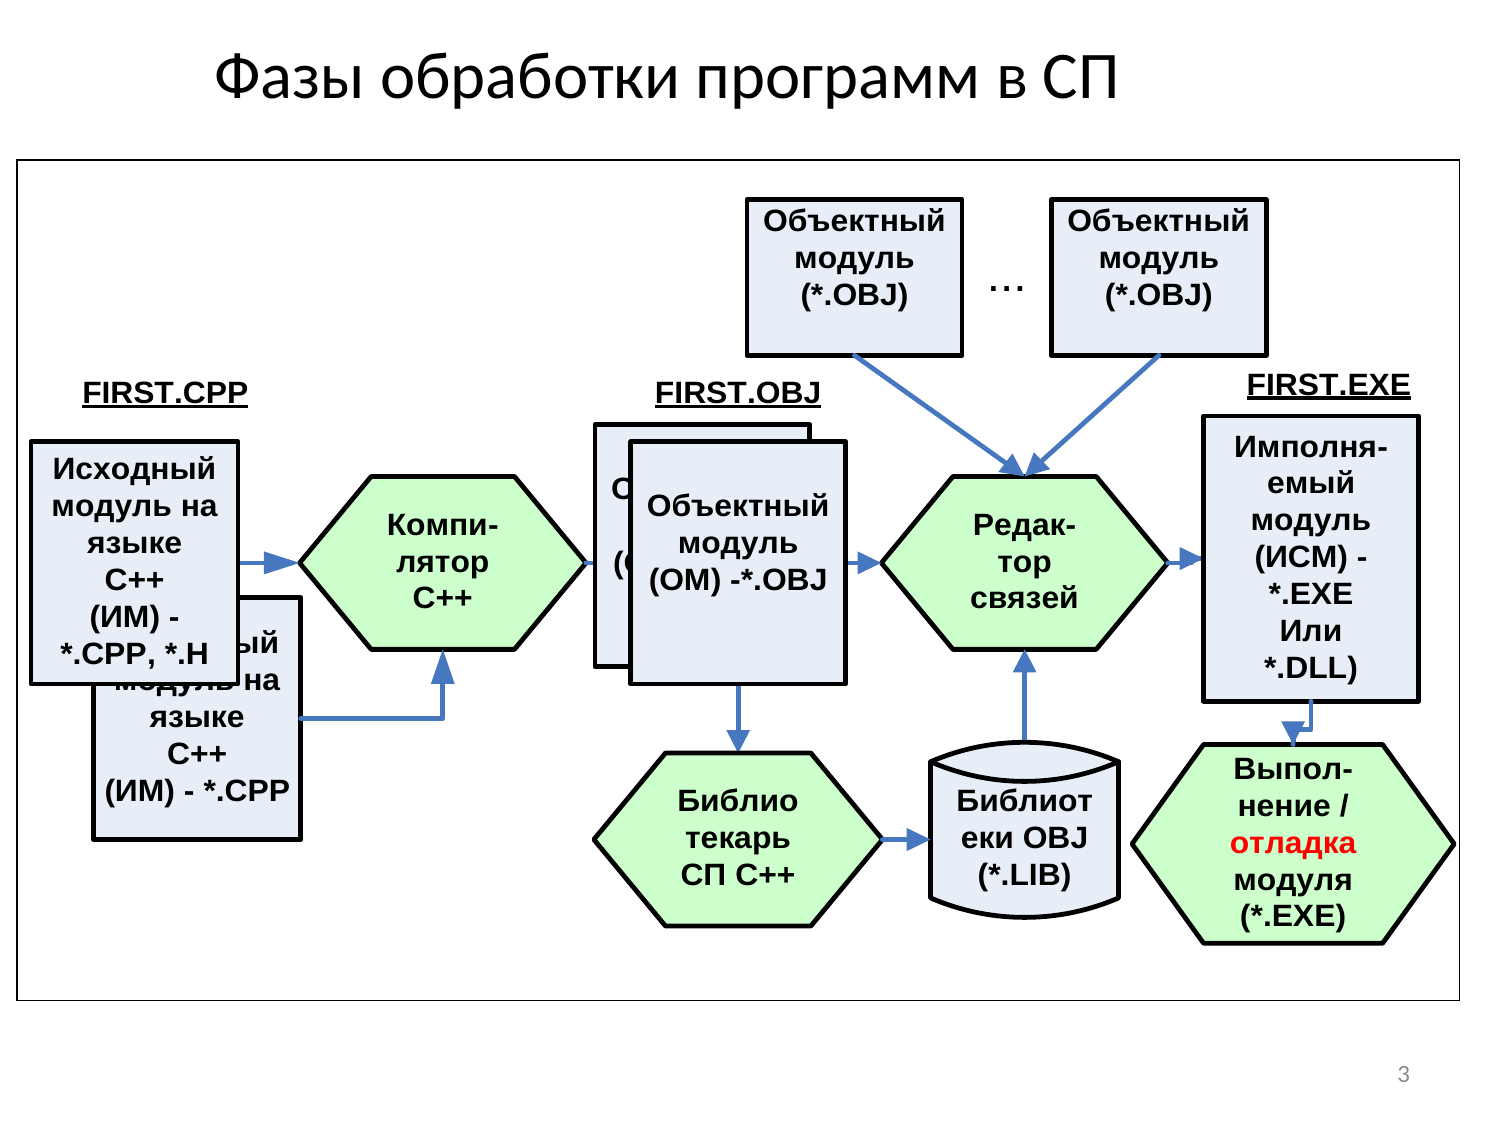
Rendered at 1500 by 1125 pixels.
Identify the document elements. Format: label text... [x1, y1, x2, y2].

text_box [17, 160, 1459, 1000]
slide_number 3 [1074, 1042, 1425, 1103]
title Фазы обработки программ в СП [183, 7, 1152, 138]
